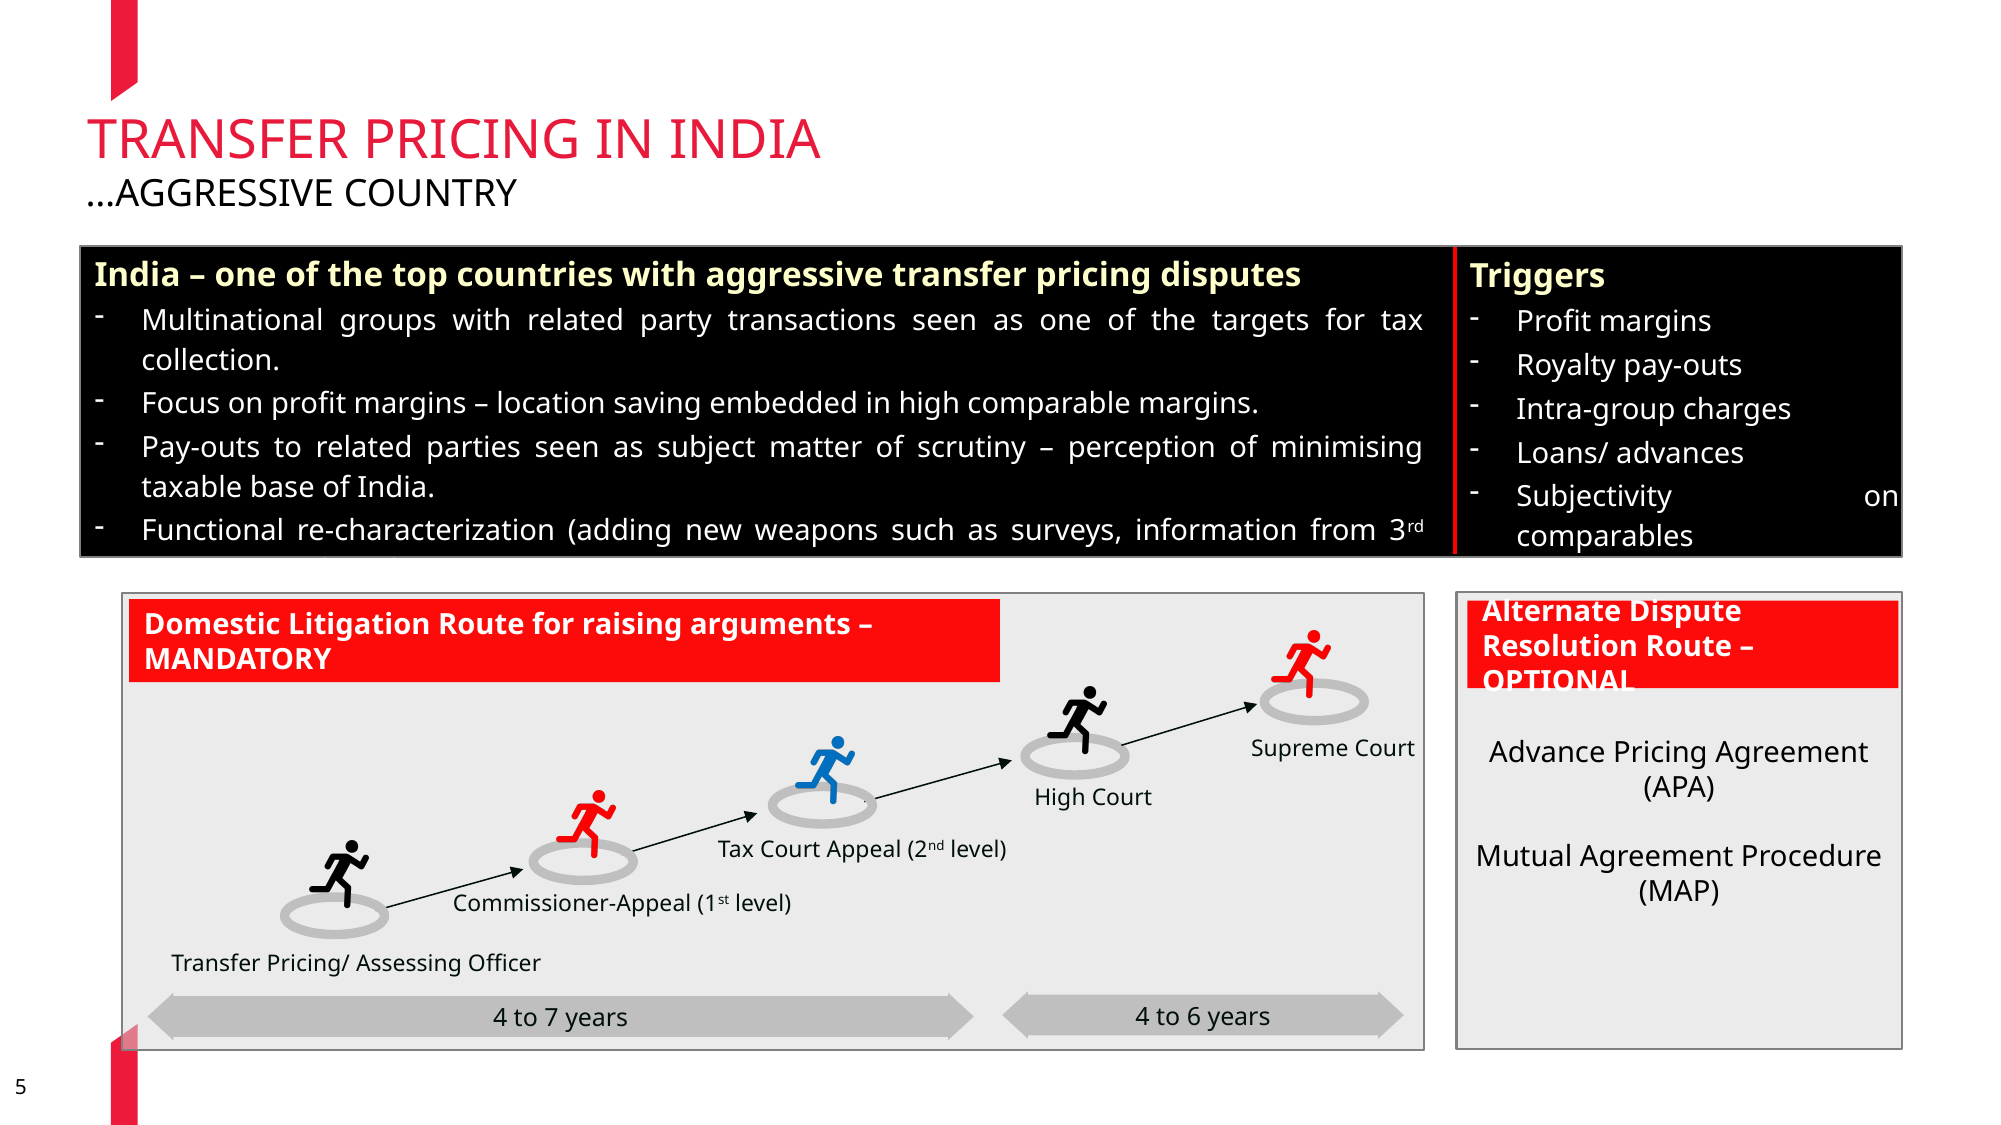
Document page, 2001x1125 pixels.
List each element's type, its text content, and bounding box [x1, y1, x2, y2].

text_box Supreme Court [1211, 725, 1454, 769]
text_box 5 [0, 1065, 80, 1125]
text_box [770, 791, 874, 827]
picture [547, 786, 624, 863]
picture [787, 731, 863, 808]
picture [1263, 626, 1339, 702]
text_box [1121, 703, 1258, 746]
picture [1039, 681, 1116, 758]
text_box High Court [971, 774, 1215, 818]
text_box Triggers Profit margins Royalty pay-outs Intra-group charges Loans/ advances Subjectivity on comparables [1454, 247, 1915, 560]
text_box Transfer Pricing/ Assessing Officer [138, 941, 575, 984]
text_box [120, 594, 1426, 1052]
text_box Domestic Litigation Route for raising arguments – MANDATORY [127, 597, 1002, 684]
text_box India – one of the top countries with aggressive transfer pricing disputes Multinational groups with related party transactions seen as one of the targets for tax collection. Focus on profit margins – location saving embedded in high comparable margins. Pay-outs to related parties seen as subject matter of scrutiny – perception of minimising taxable base of India. Functional re-characterization (adding new weapons such as surveys, information from 3rd parties, social media). [79, 245, 1440, 594]
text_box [381, 868, 524, 911]
text_box [1023, 743, 1128, 774]
text_box [78, 244, 1904, 559]
title TRANSFER PRICING IN INDIA [87, 116, 1950, 170]
picture [301, 836, 378, 913]
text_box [629, 812, 758, 855]
text_box Advance Pricing Agreement (APA) Mutual Agreement Procedure (MAP) [1454, 590, 1904, 1051]
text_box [866, 759, 1012, 802]
text_box Tax Court Appeal (2nd level) [674, 827, 1050, 870]
text_box 4 to 6 years [1000, 989, 1406, 1041]
text_box 4 to 7 years [145, 990, 976, 1043]
text_box [282, 901, 387, 937]
text_box [531, 848, 636, 883]
text_box Commissioner-Appeal (1st level) [394, 881, 850, 924]
text_box [1266, 684, 1367, 723]
text_box Alternate Dispute Resolution Route – OPTIONAL [1465, 598, 1900, 690]
